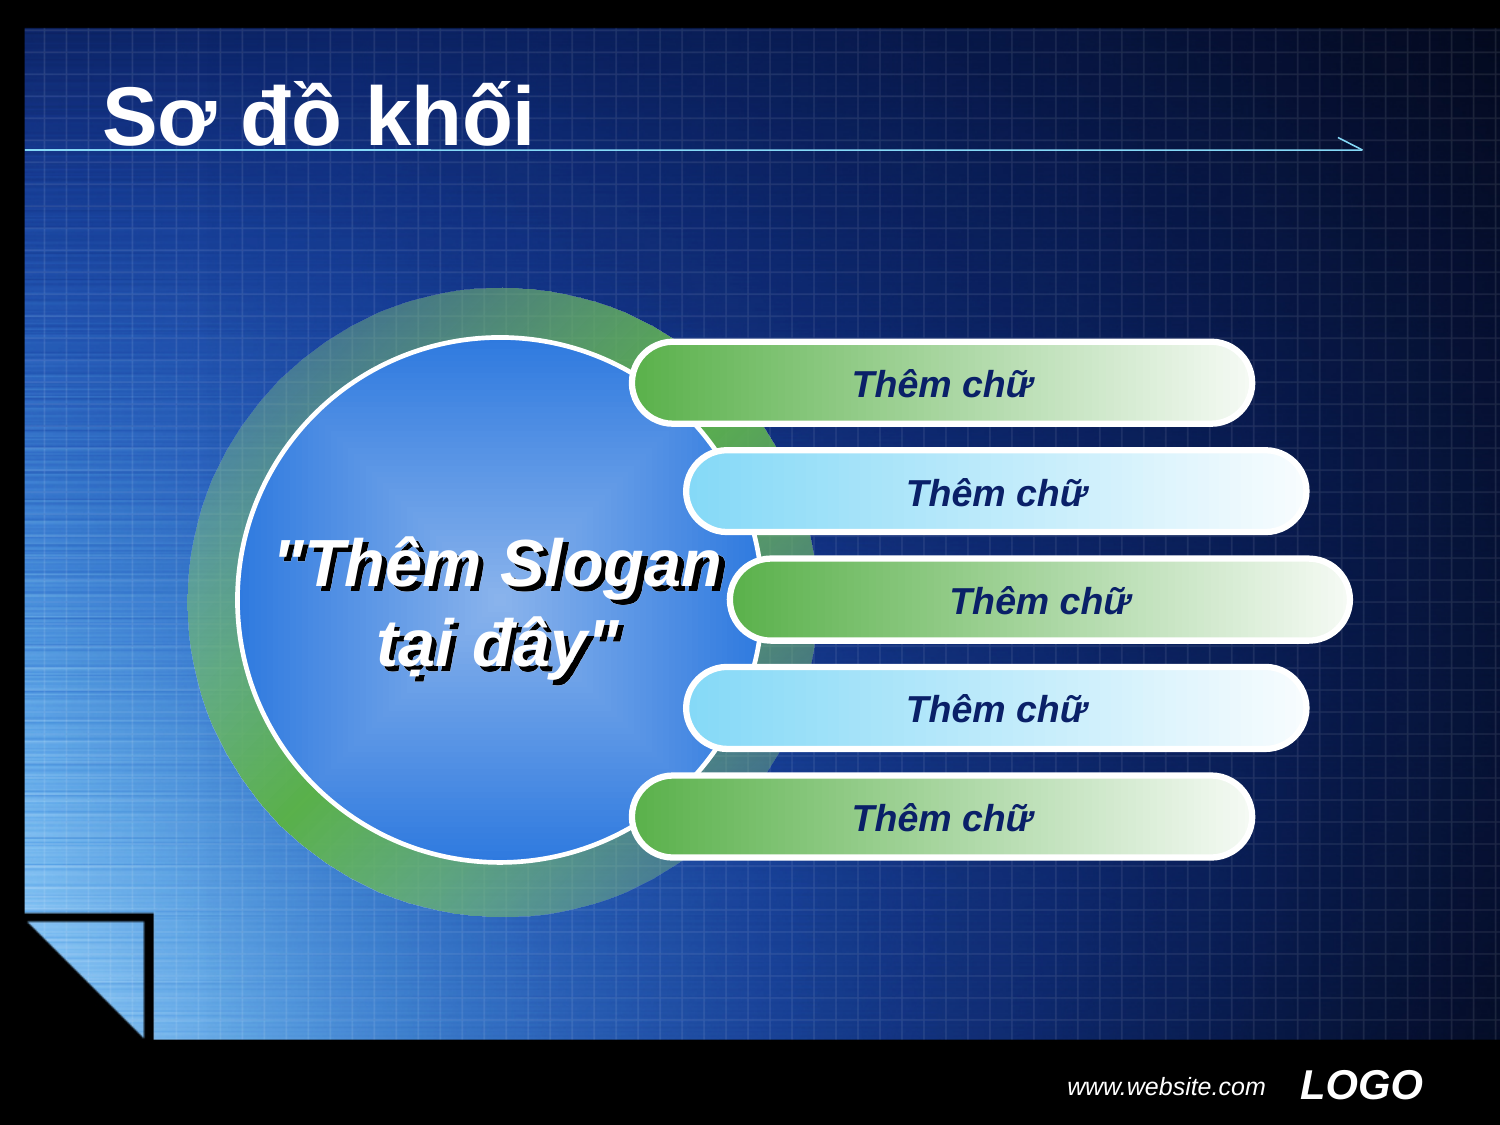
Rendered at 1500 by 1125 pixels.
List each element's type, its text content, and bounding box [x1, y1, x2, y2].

text_box [697, 748, 780, 775]
text_box Thêm chữ [686, 450, 1307, 533]
text_box [187, 287, 685, 917]
text_box [252, 688, 717, 863]
title Sơ đồ khối [87, 74, 1288, 151]
text_box [748, 635, 760, 666]
text_box [252, 337, 717, 512]
picture [0, 0, 1500, 1125]
text_box [755, 533, 814, 559]
text_box Thêm chữ [748, 558, 1350, 641]
footer www.website.com [906, 1062, 1282, 1103]
text_box [237, 513, 252, 687]
text_box [755, 640, 814, 666]
text_box [696, 424, 778, 451]
text_box "Thêm Slogan tại đây" [252, 512, 744, 688]
text_box Thêm chữ [631, 341, 1253, 424]
text_box [748, 533, 760, 565]
text_box Thêm chữ [686, 666, 1307, 749]
text_box Thêm chữ [631, 775, 1253, 858]
